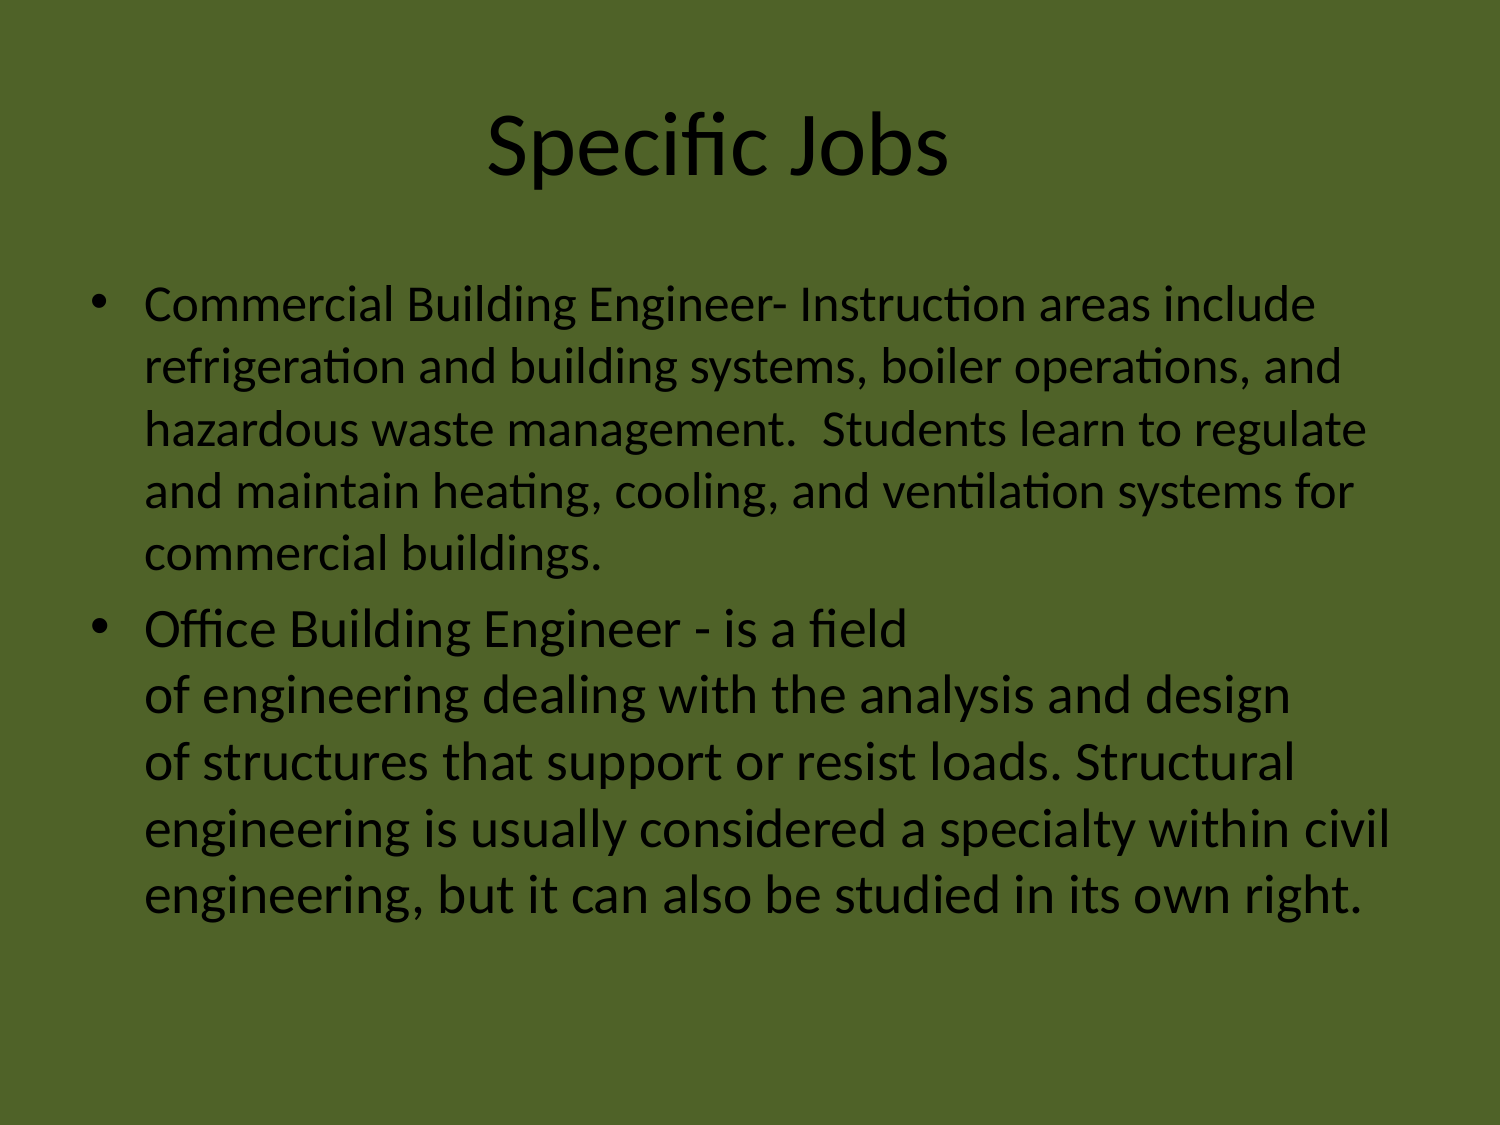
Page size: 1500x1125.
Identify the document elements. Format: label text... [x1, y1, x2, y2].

list Commercial Building Engineer- Instruction areas include refrigeration and building systems, boiler operations, and hazardous waste management. Students learn to regulate and maintain heating, cooling, and ventilation systems for commercial buildings. Office Building Engineer - is a field of engineering dealing with the analysis and design of structures that support or resist loads. Structural engineering is usually considered a specialty within civil engineering, but it can also be studied in its own right. [75, 262, 1425, 1005]
title Specific Jobs [75, 45, 1425, 233]
